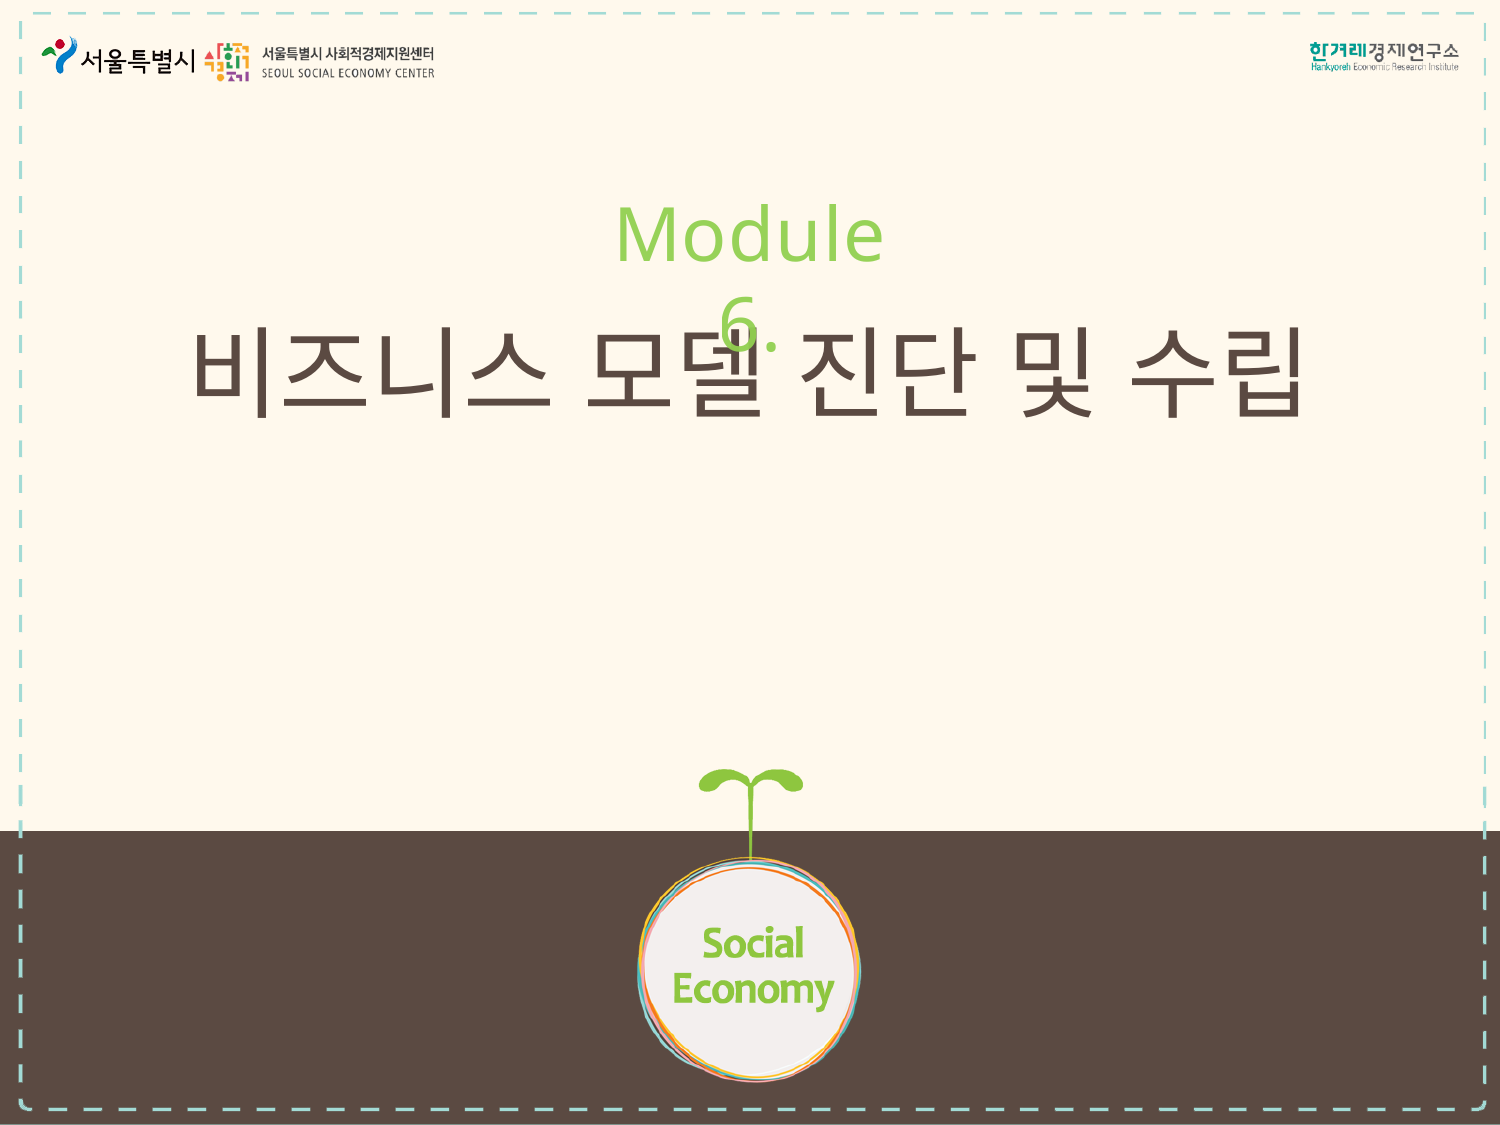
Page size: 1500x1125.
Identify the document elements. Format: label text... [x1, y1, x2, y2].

list Module 6. [561, 178, 939, 285]
title 비즈니스 모델 진단 및 수립 [112, 302, 1388, 433]
picture [0, 0, 1500, 1125]
